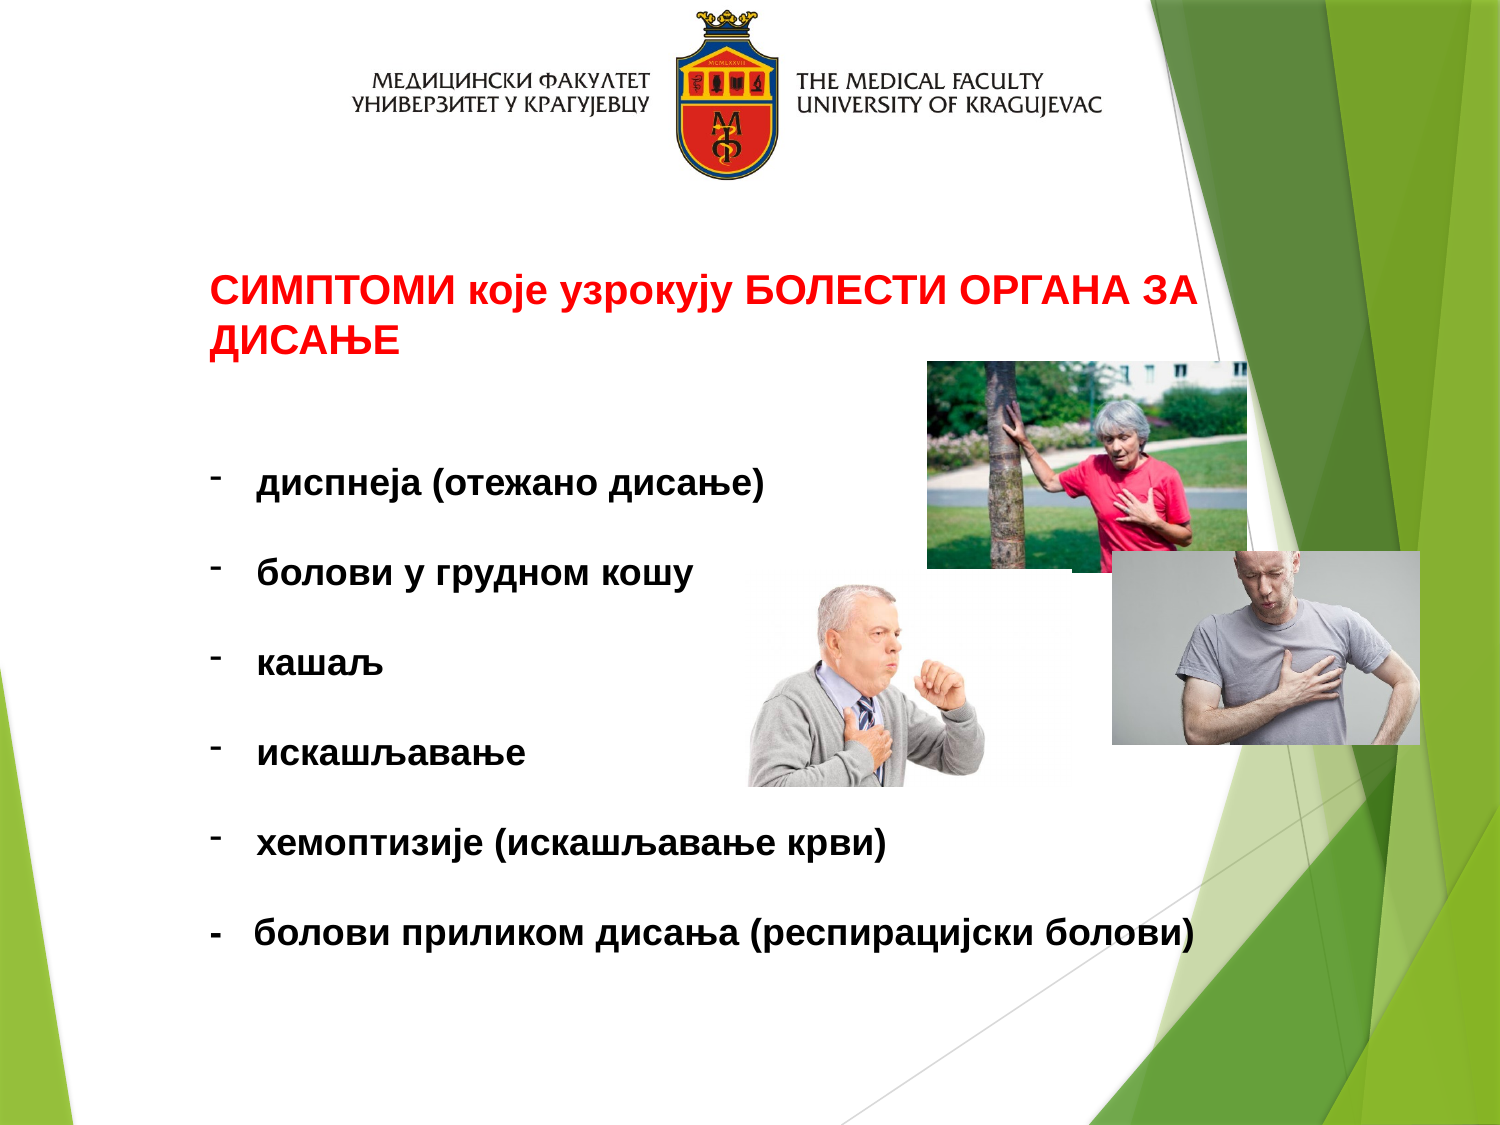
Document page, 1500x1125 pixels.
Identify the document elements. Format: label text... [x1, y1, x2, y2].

picture [328, 0, 1125, 191]
picture [744, 361, 1421, 788]
text_box СИМПТОМИ које узрокују БОЛЕСТИ ОРГАНА ЗА ДИСАЊЕ диспнеја (отежано дисање) болови у грудном кошу кашаљ искашљавање хемоптизије (искашљавање крви) - болови приликом дисања (респирацијски болови) [194, 255, 1285, 1096]
